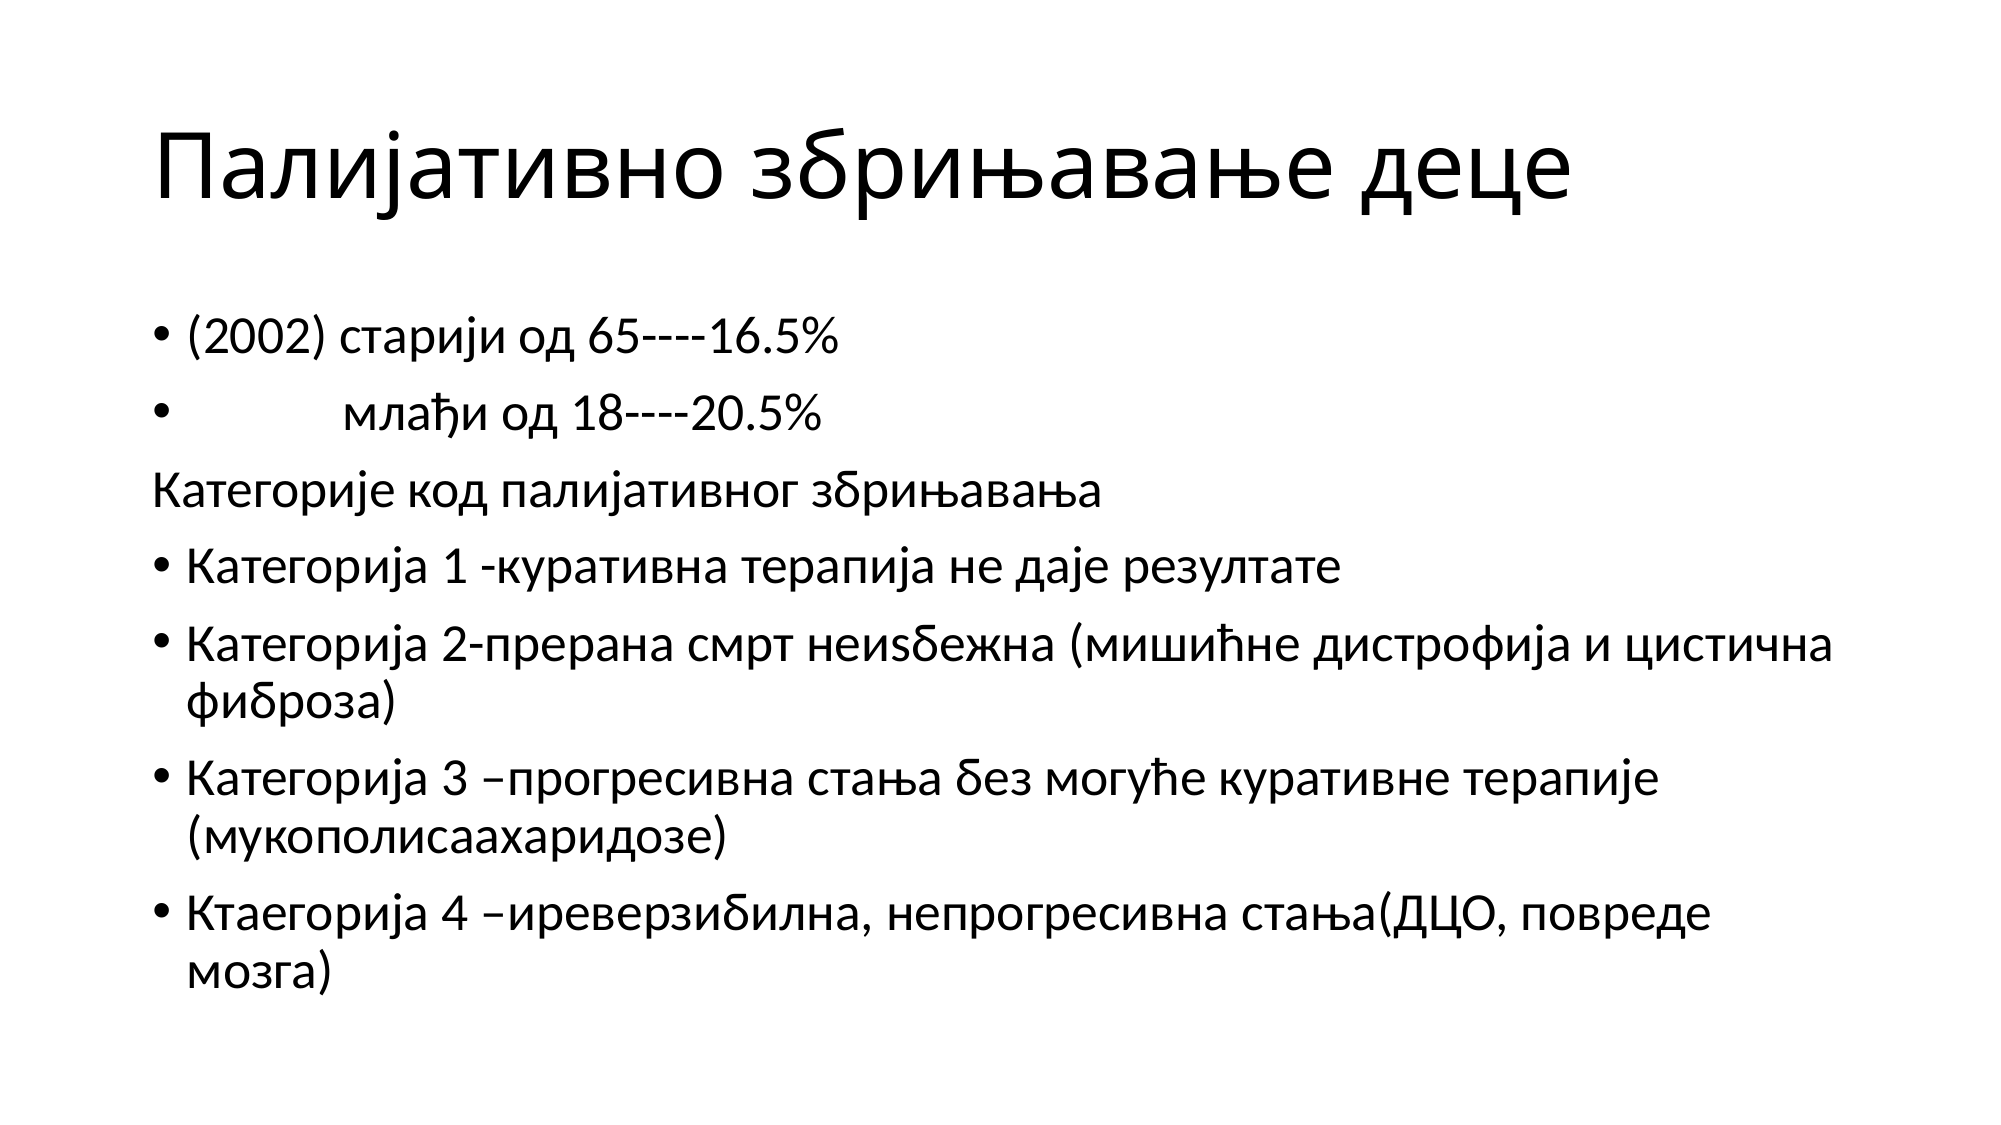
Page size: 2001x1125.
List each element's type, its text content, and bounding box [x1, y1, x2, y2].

list (2002) старији од 65----16.5% млађи од 18----20.5% Категорије код палијативног збрињавања Категорија 1 -куративна терапија не даје резултате Категорија 2-прерана смрт неиѕбежна (мишићне дистрофија и цистична фиброза) Категорија 3 –прогресивна стања без могуће куративне терапије (мукополисаахаридозе) Ктаегорија 4 –иреверзибилна, непрогресивна стања(ДЦО, повреде мозга) [137, 299, 1863, 1014]
title Палијативно збрињавање деце [137, 59, 1863, 278]
